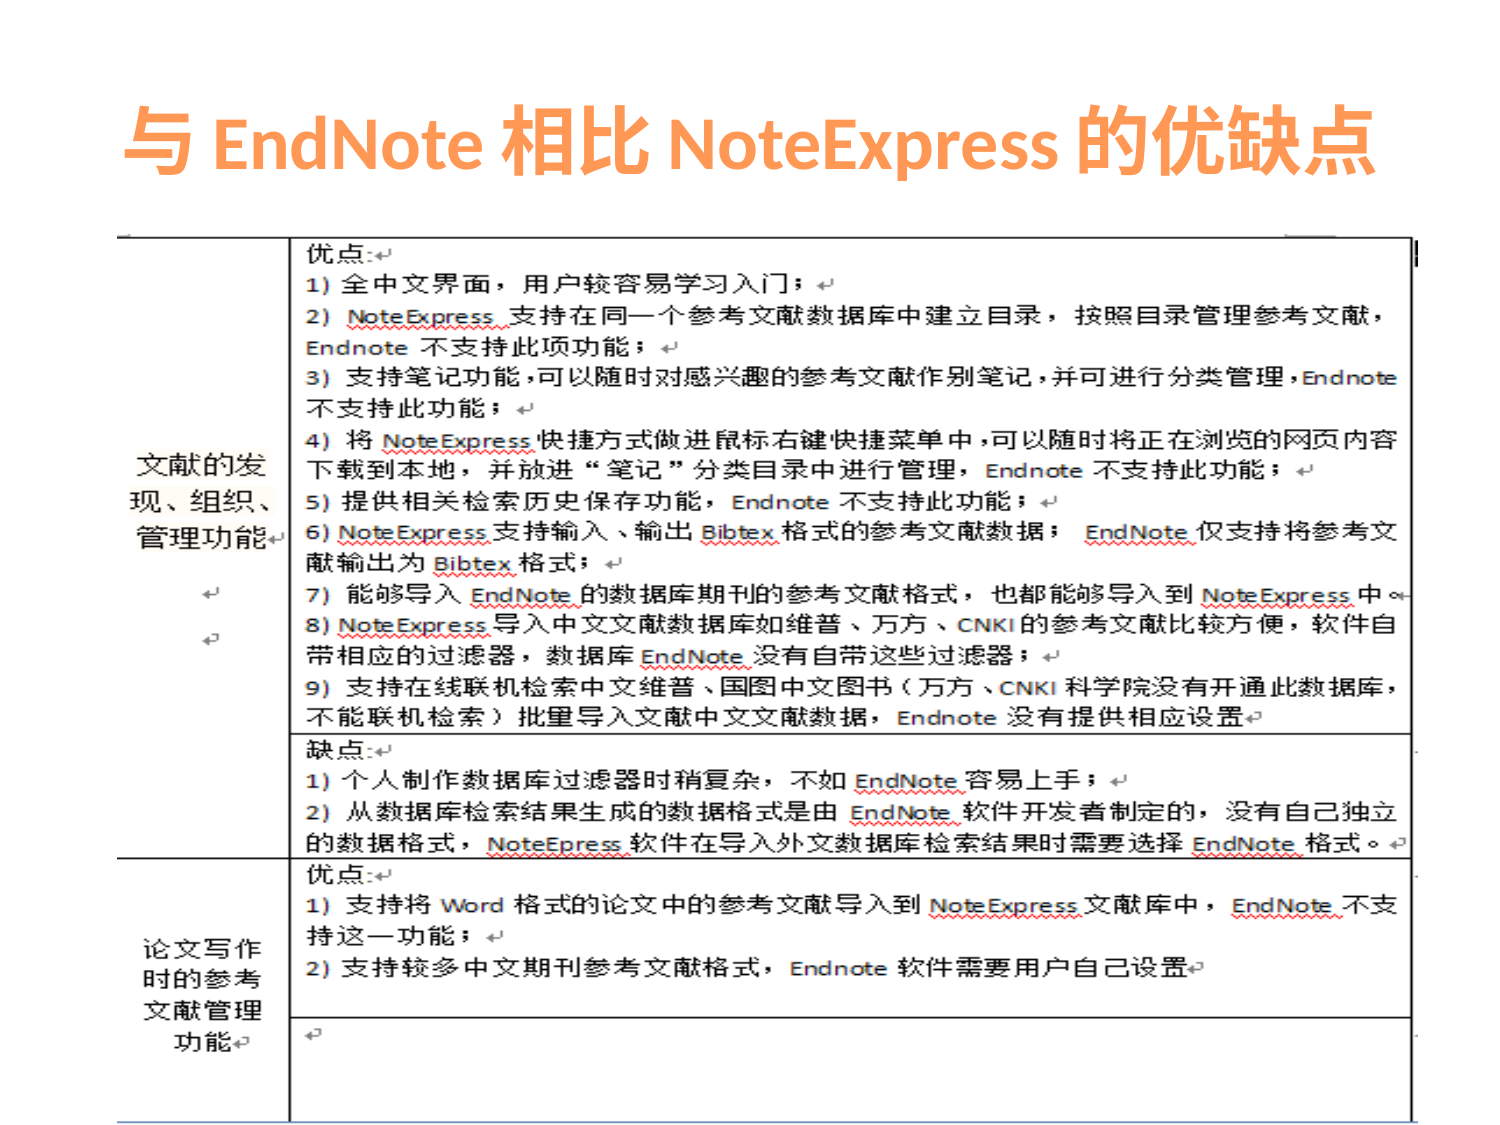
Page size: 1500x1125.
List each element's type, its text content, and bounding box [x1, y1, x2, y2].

title 与EndNote相比NoteExpress的优缺点 [75, 45, 1425, 233]
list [116, 234, 1419, 1125]
